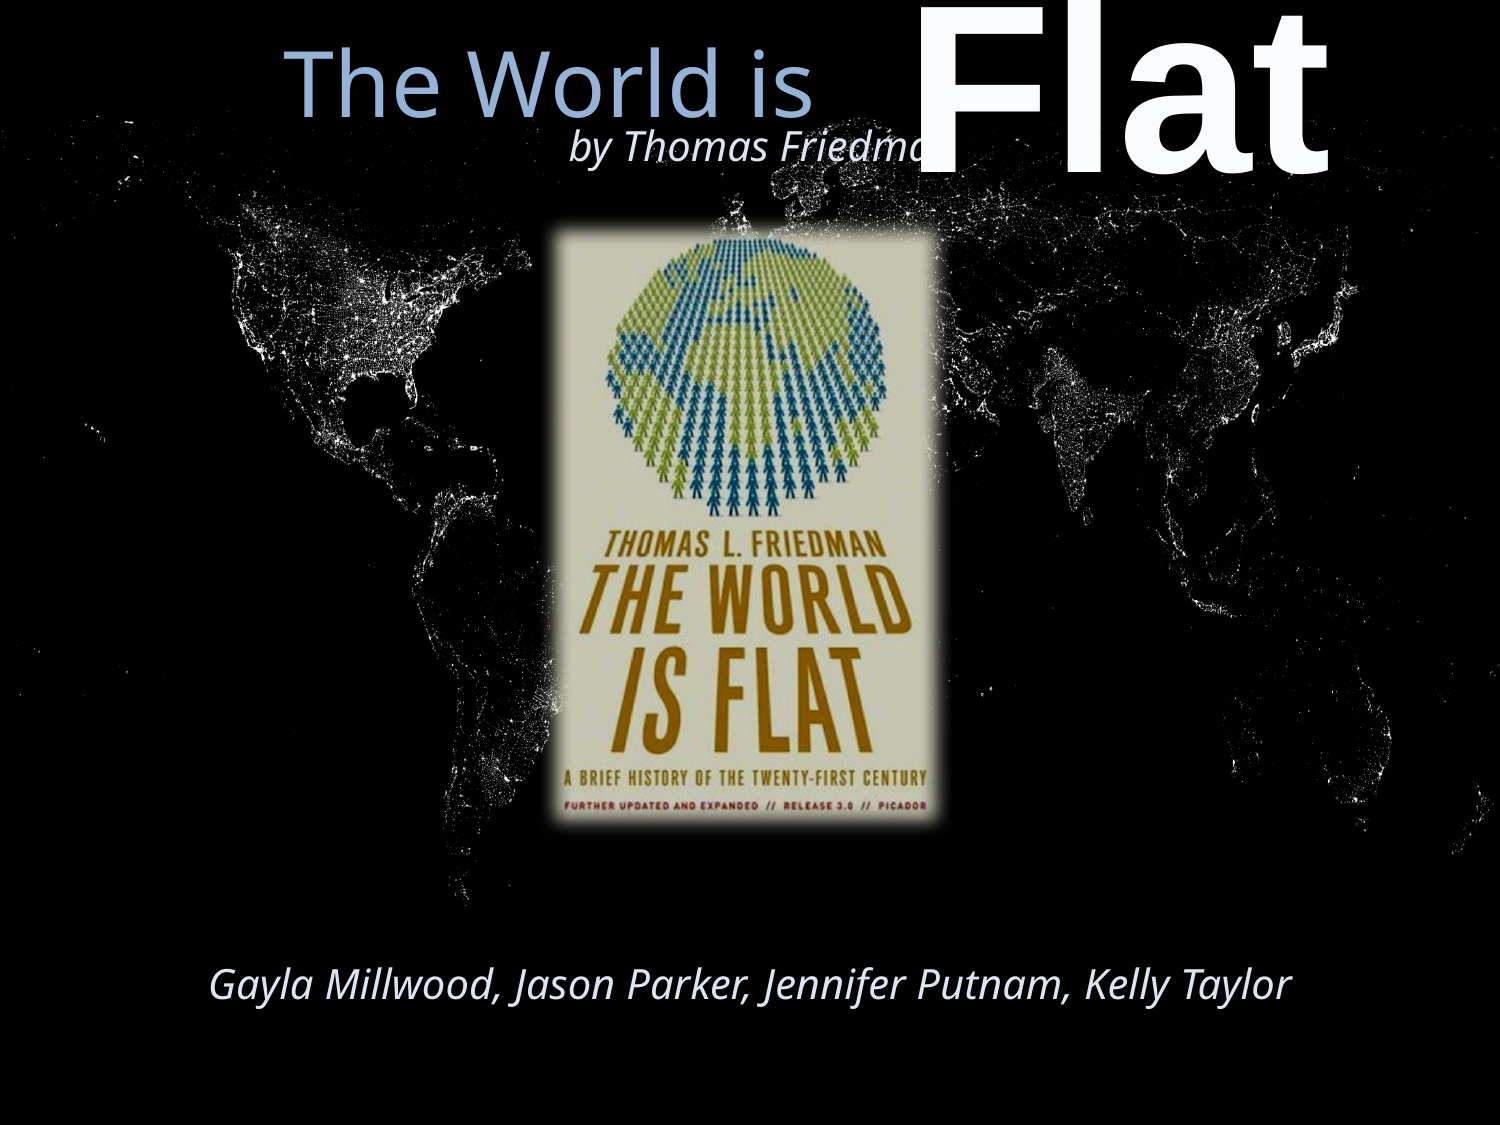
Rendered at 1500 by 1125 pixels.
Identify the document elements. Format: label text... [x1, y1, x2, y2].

picture [0, 0, 1500, 1125]
title The World is [0, 0, 837, 163]
subtitle Gayla Millwood, Jason Parker, Jennifer Putnam, Kelly Taylor [112, 949, 1388, 1063]
text_box Flat [837, 0, 1400, 228]
text_box by Thomas Friedman [124, 112, 837, 225]
